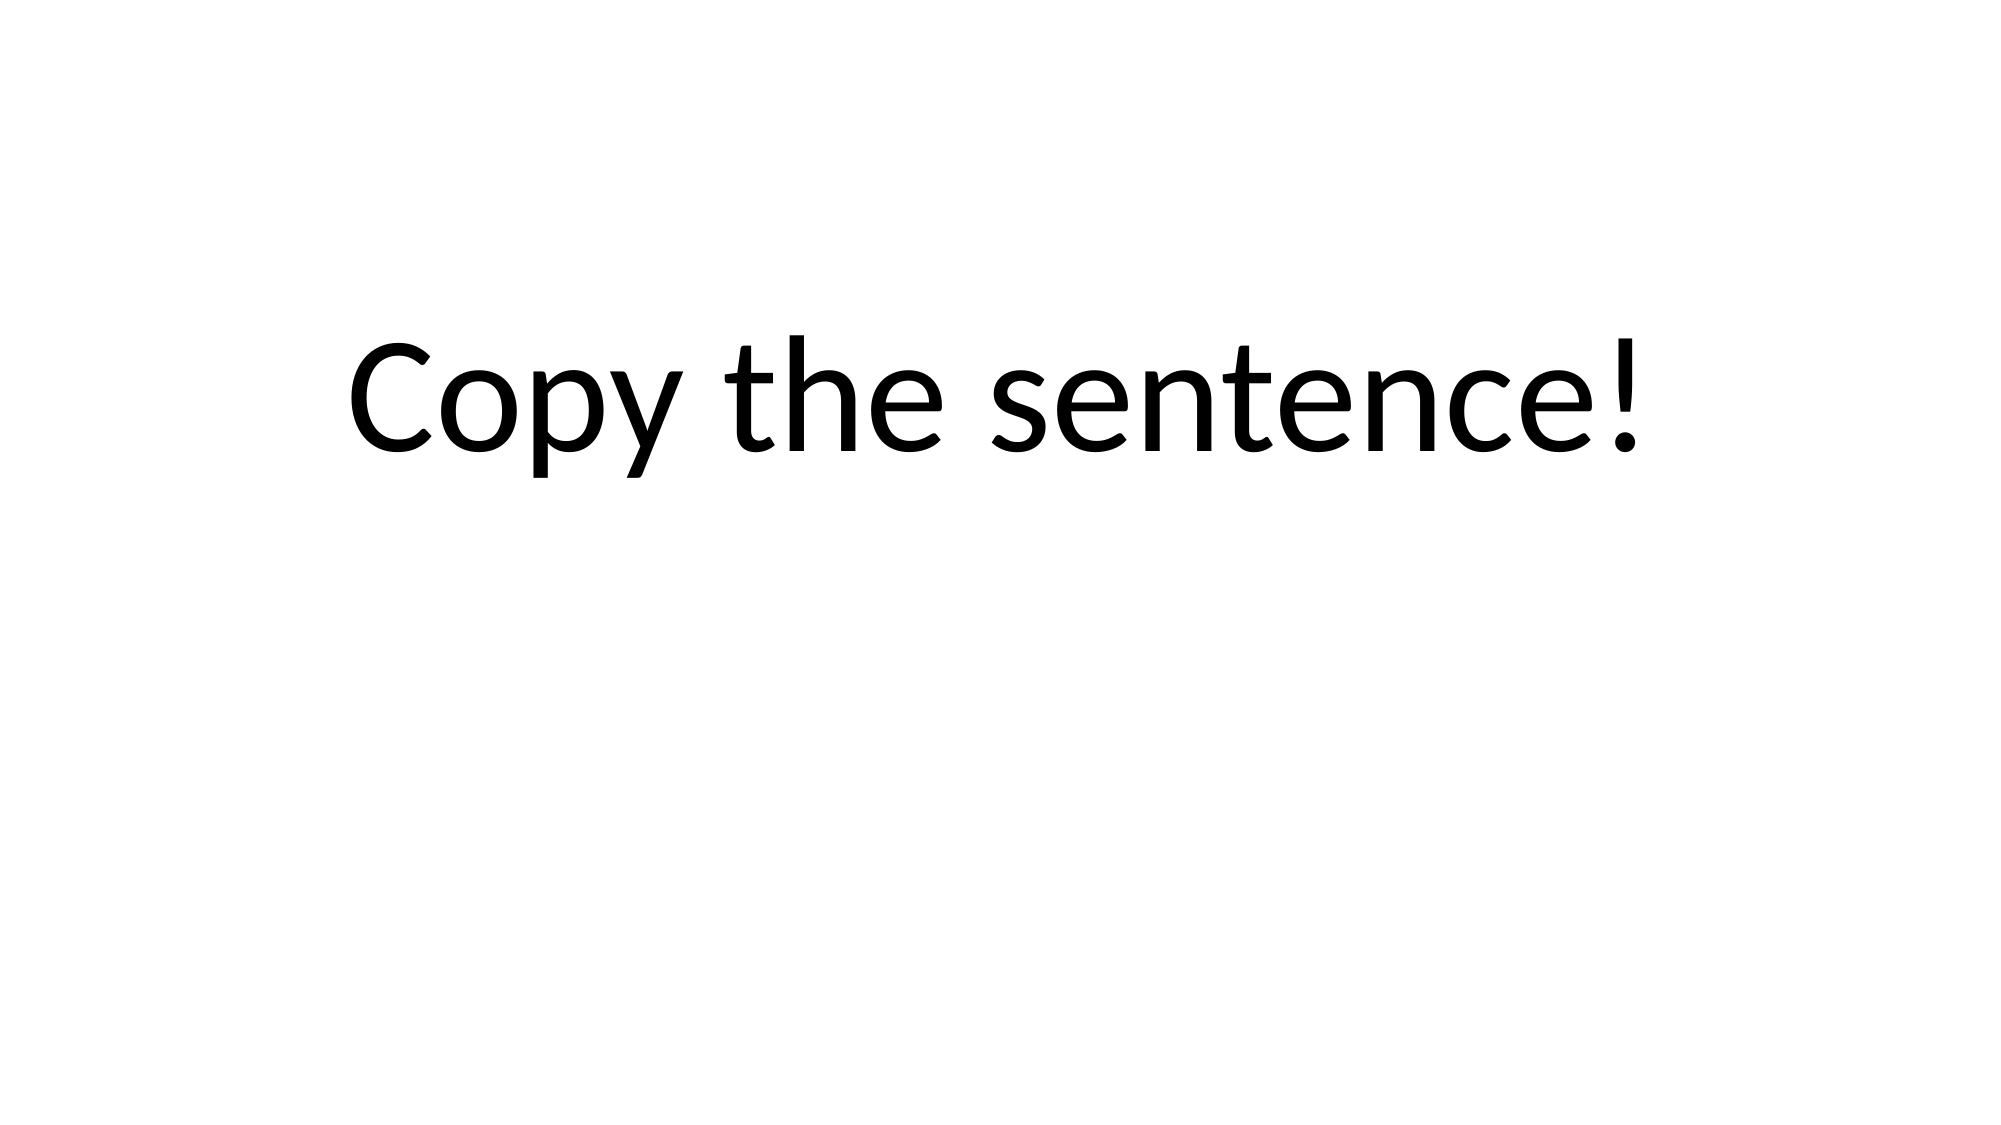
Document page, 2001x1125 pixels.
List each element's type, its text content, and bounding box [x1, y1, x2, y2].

list Copy the sentence! [137, 299, 1863, 1014]
